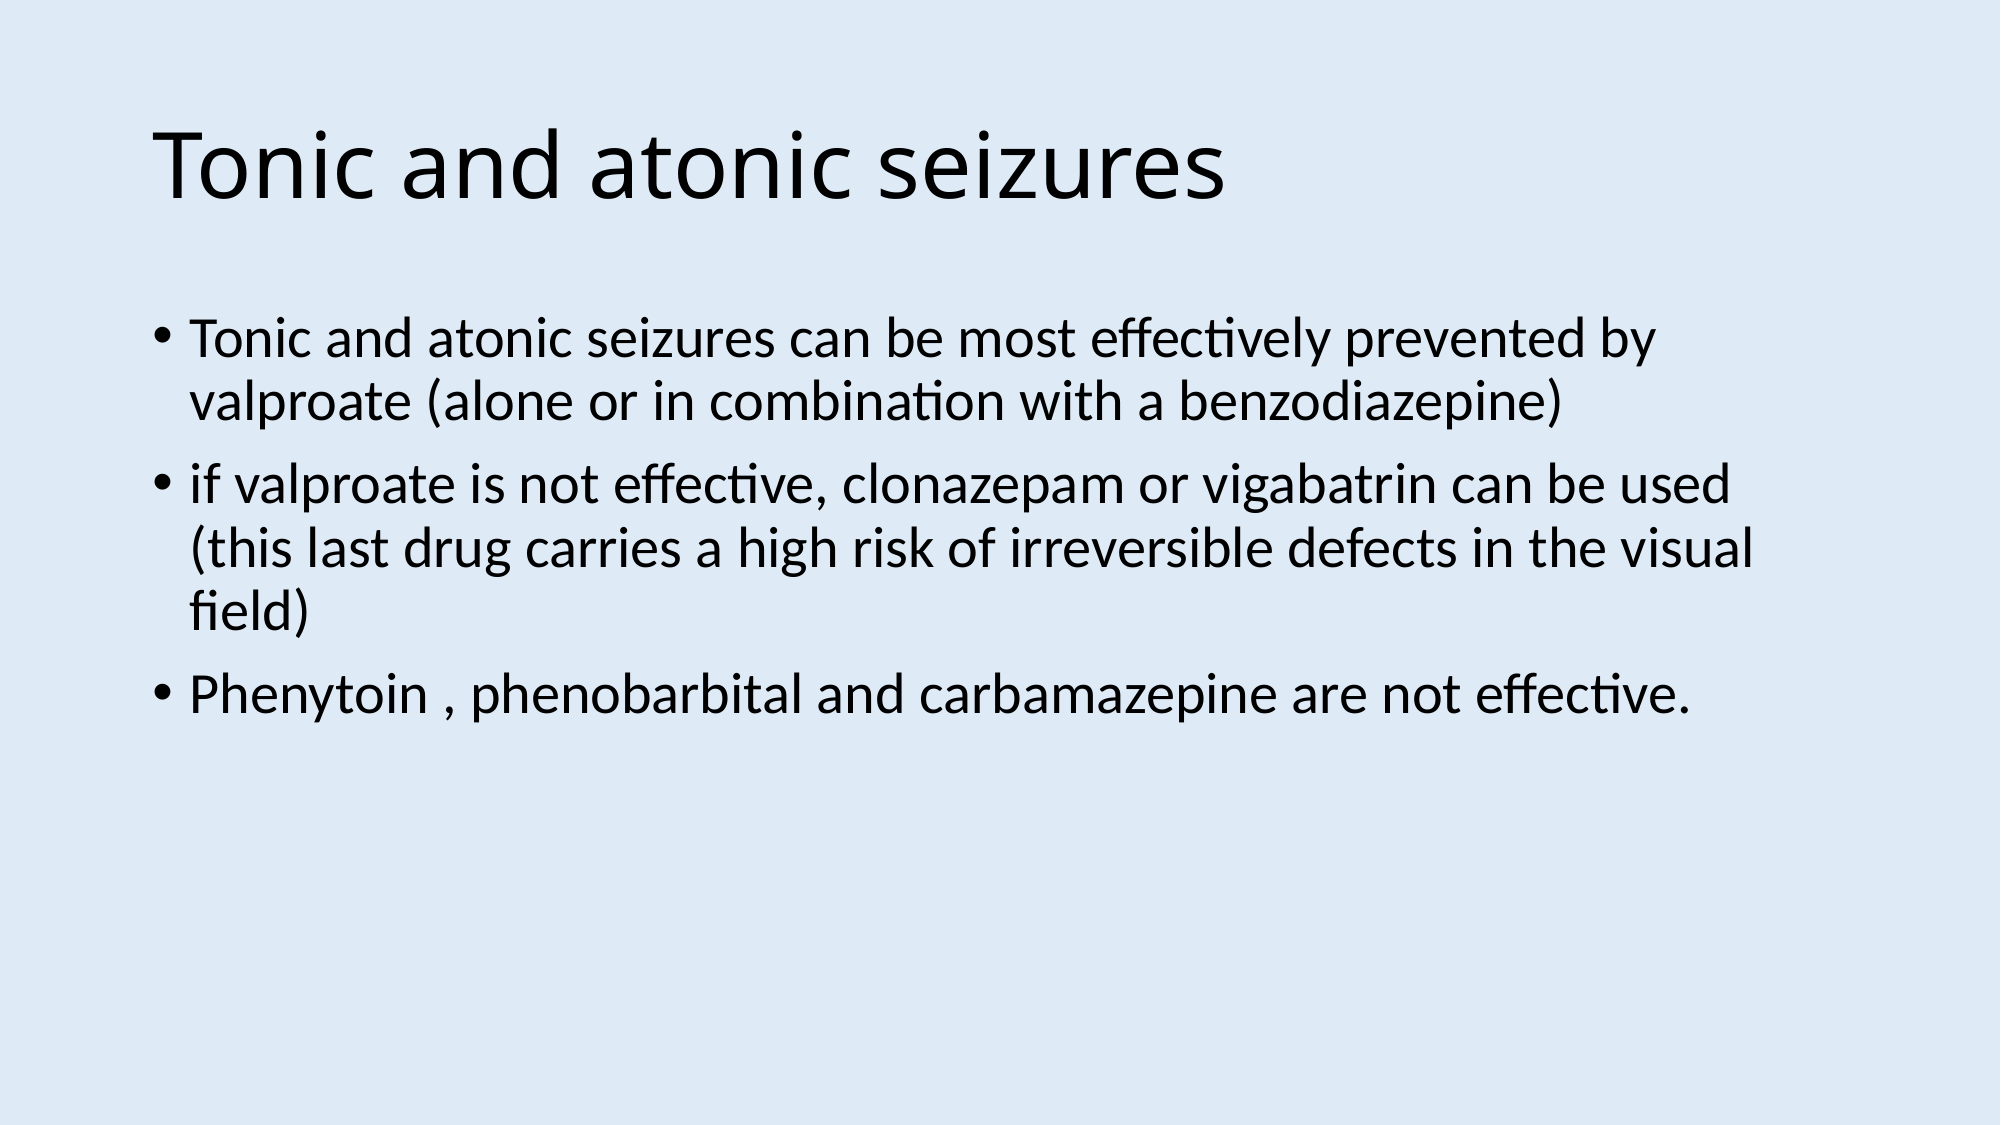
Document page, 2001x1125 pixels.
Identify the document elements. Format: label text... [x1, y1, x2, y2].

list Tonic and atonic seizures can be most effectively prevented by valproate (alone or in combination with a benzodiazepine) if valproate is not effective, clonazepam or vigabatrin can be used (this last drug carries a high risk of irreversible defects in the visual field) Phenytoin , phenobarbital and carbamazepine are not effective. [137, 299, 1863, 1014]
title Tonic and atonic seizures [137, 59, 1863, 278]
